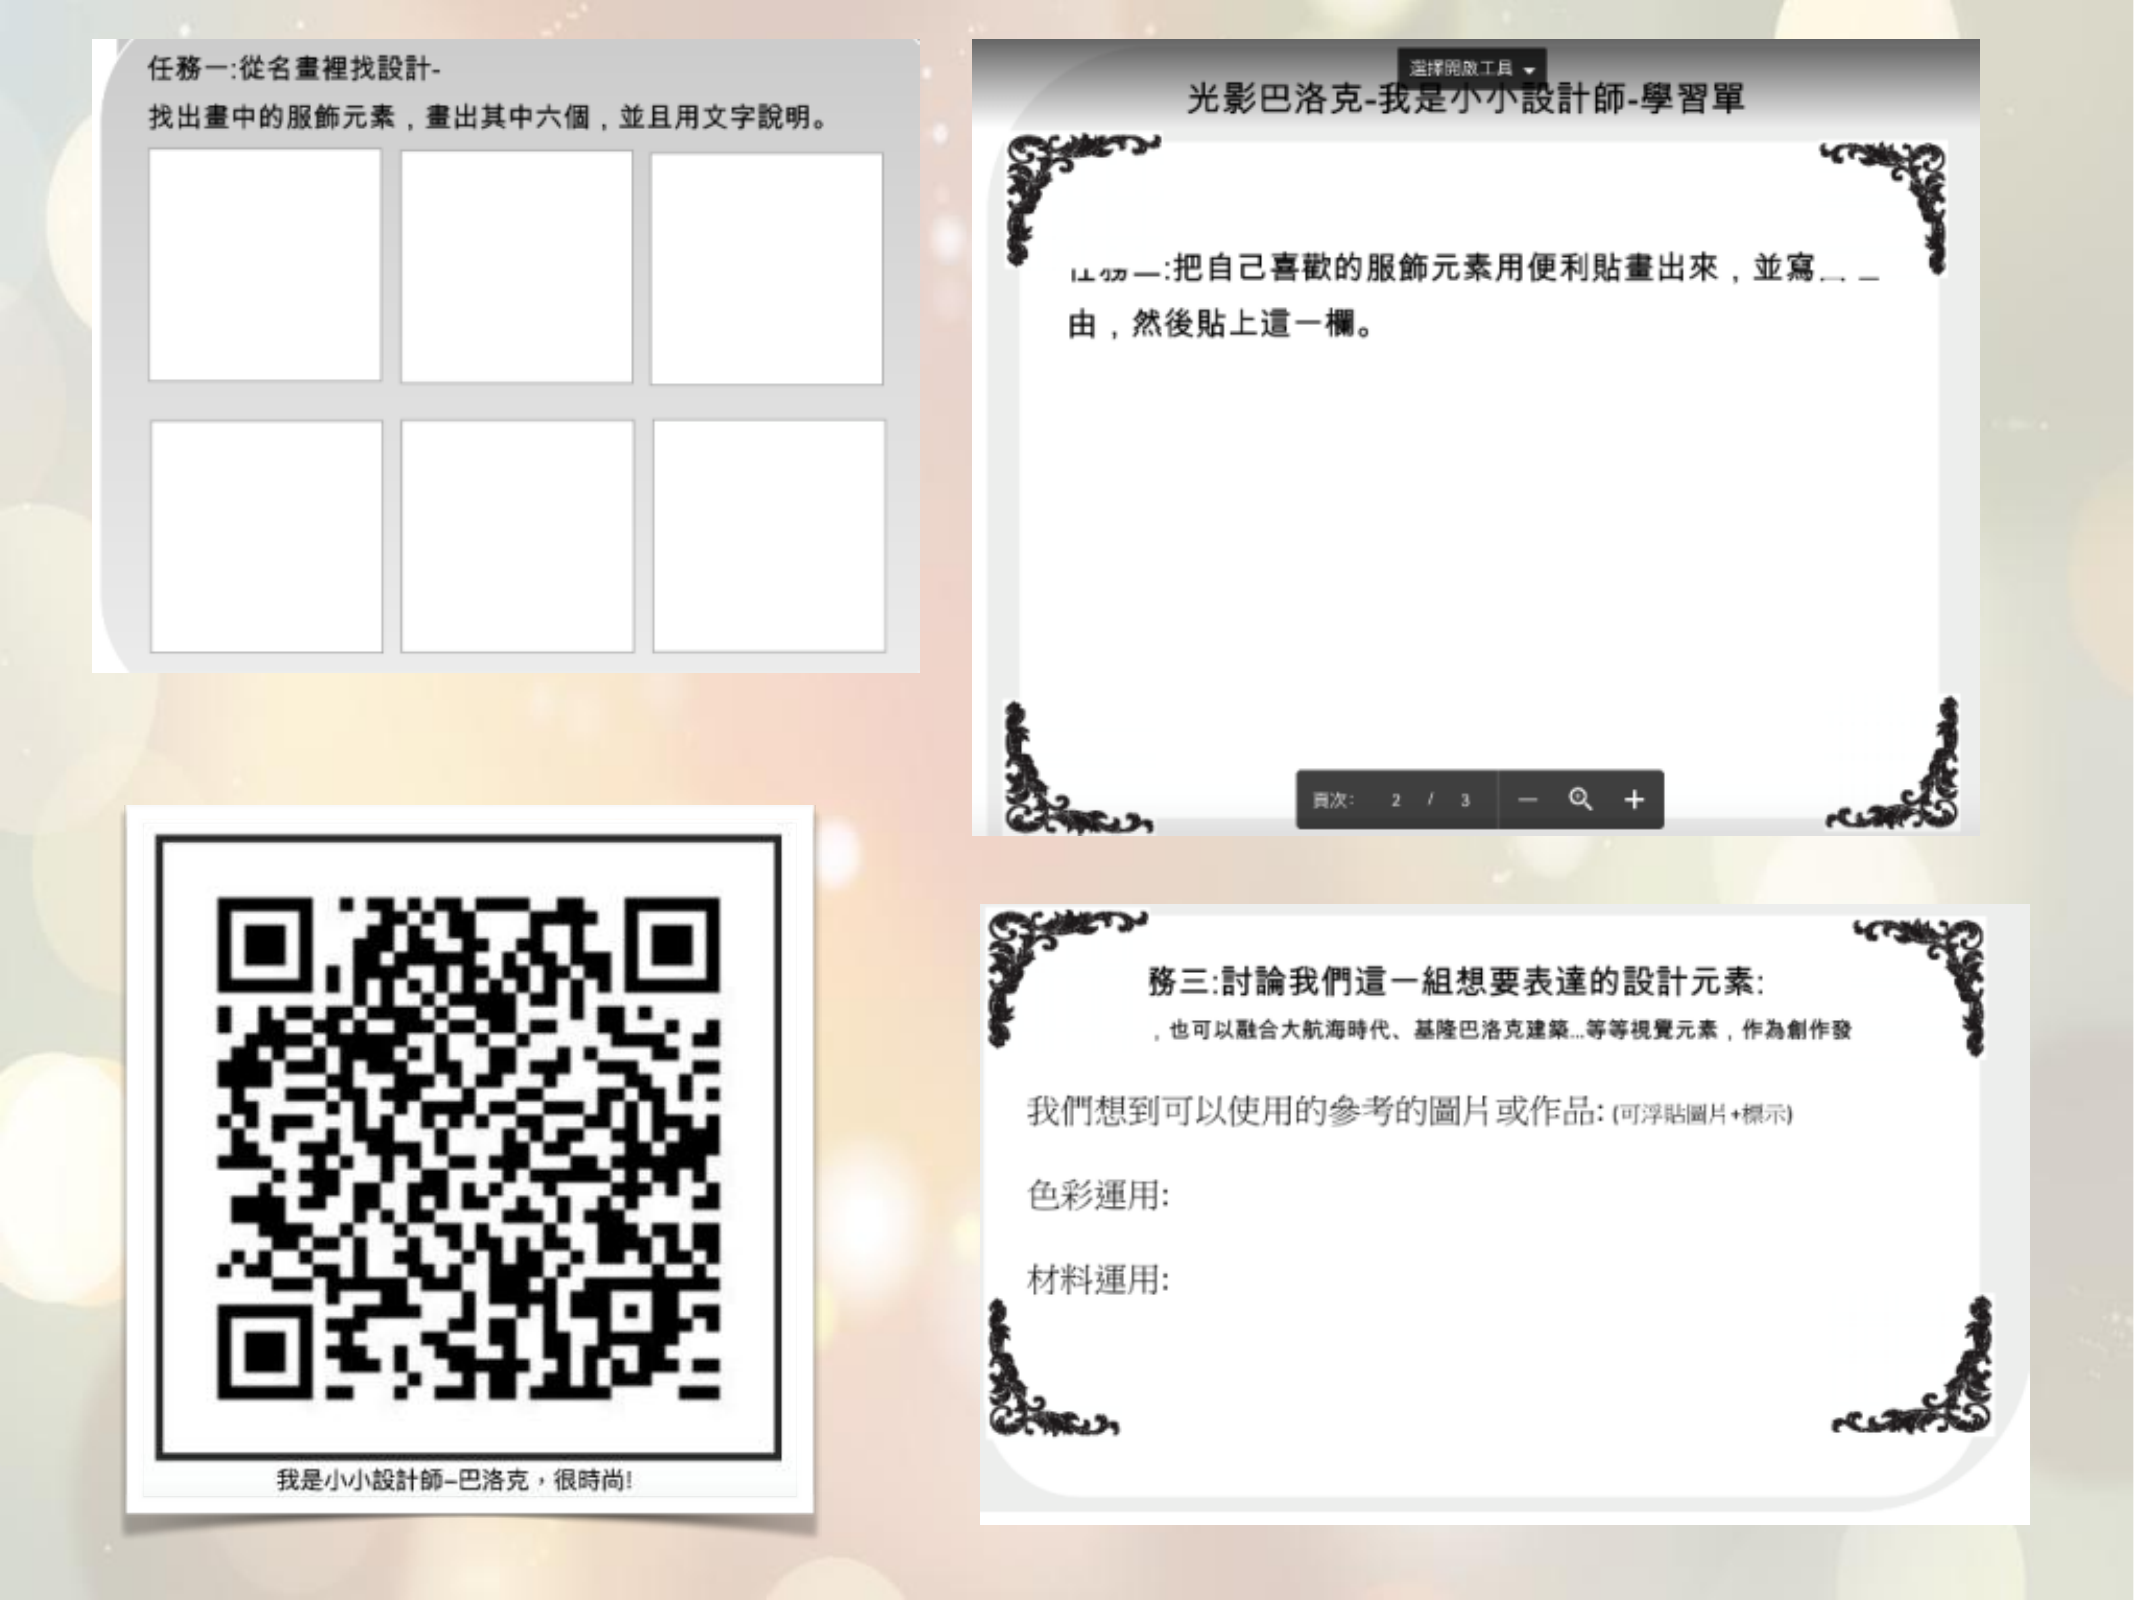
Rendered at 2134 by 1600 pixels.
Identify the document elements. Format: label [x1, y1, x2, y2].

text_box [119, 805, 822, 1543]
picture [0, 0, 2134, 1600]
